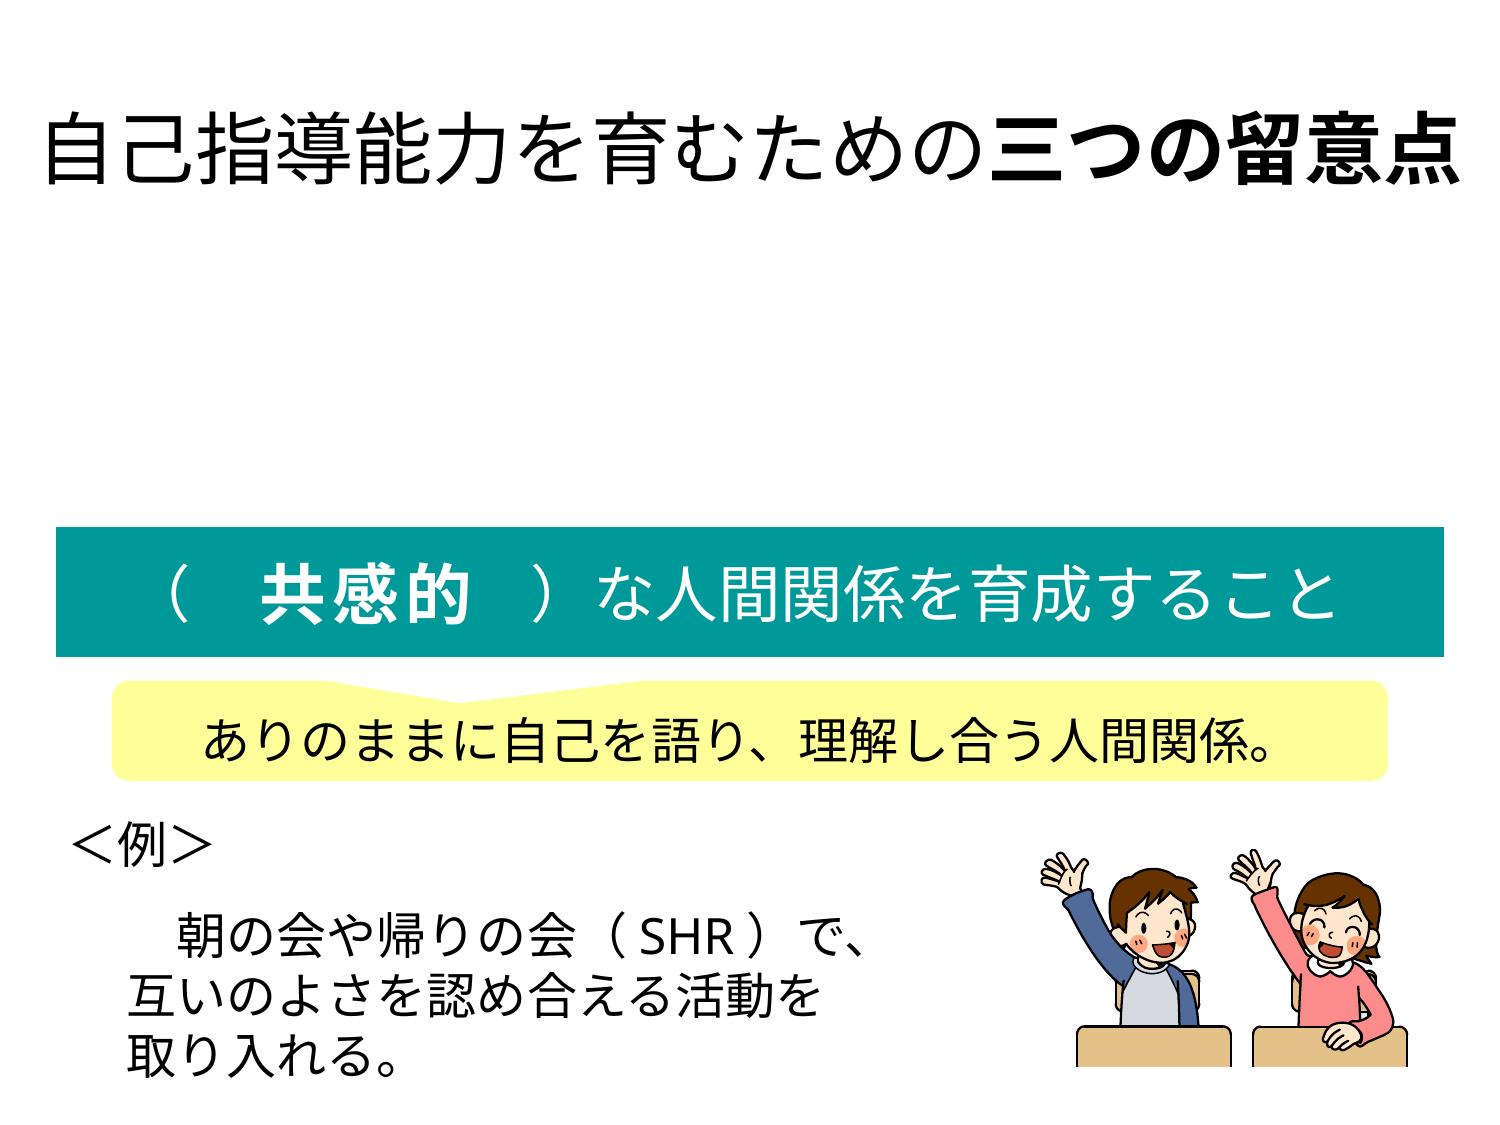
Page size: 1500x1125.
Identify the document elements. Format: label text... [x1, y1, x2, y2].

text_box ありのままに自己を語り、理解し合う人間関係。 [109, 678, 1390, 784]
text_box ＜例＞ [53, 805, 290, 881]
text_box 自己指導能力を育むための三つの留意点 [0, 92, 1500, 202]
text_box 共感的 [170, 545, 561, 641]
text_box （ ）な人間関係を育成すること [54, 525, 1446, 659]
picture [1040, 848, 1409, 1067]
text_box 朝の会や帰りの会（SHR）で、 互いのよさを認め合える活動を 取り入れる。 [112, 897, 987, 1092]
